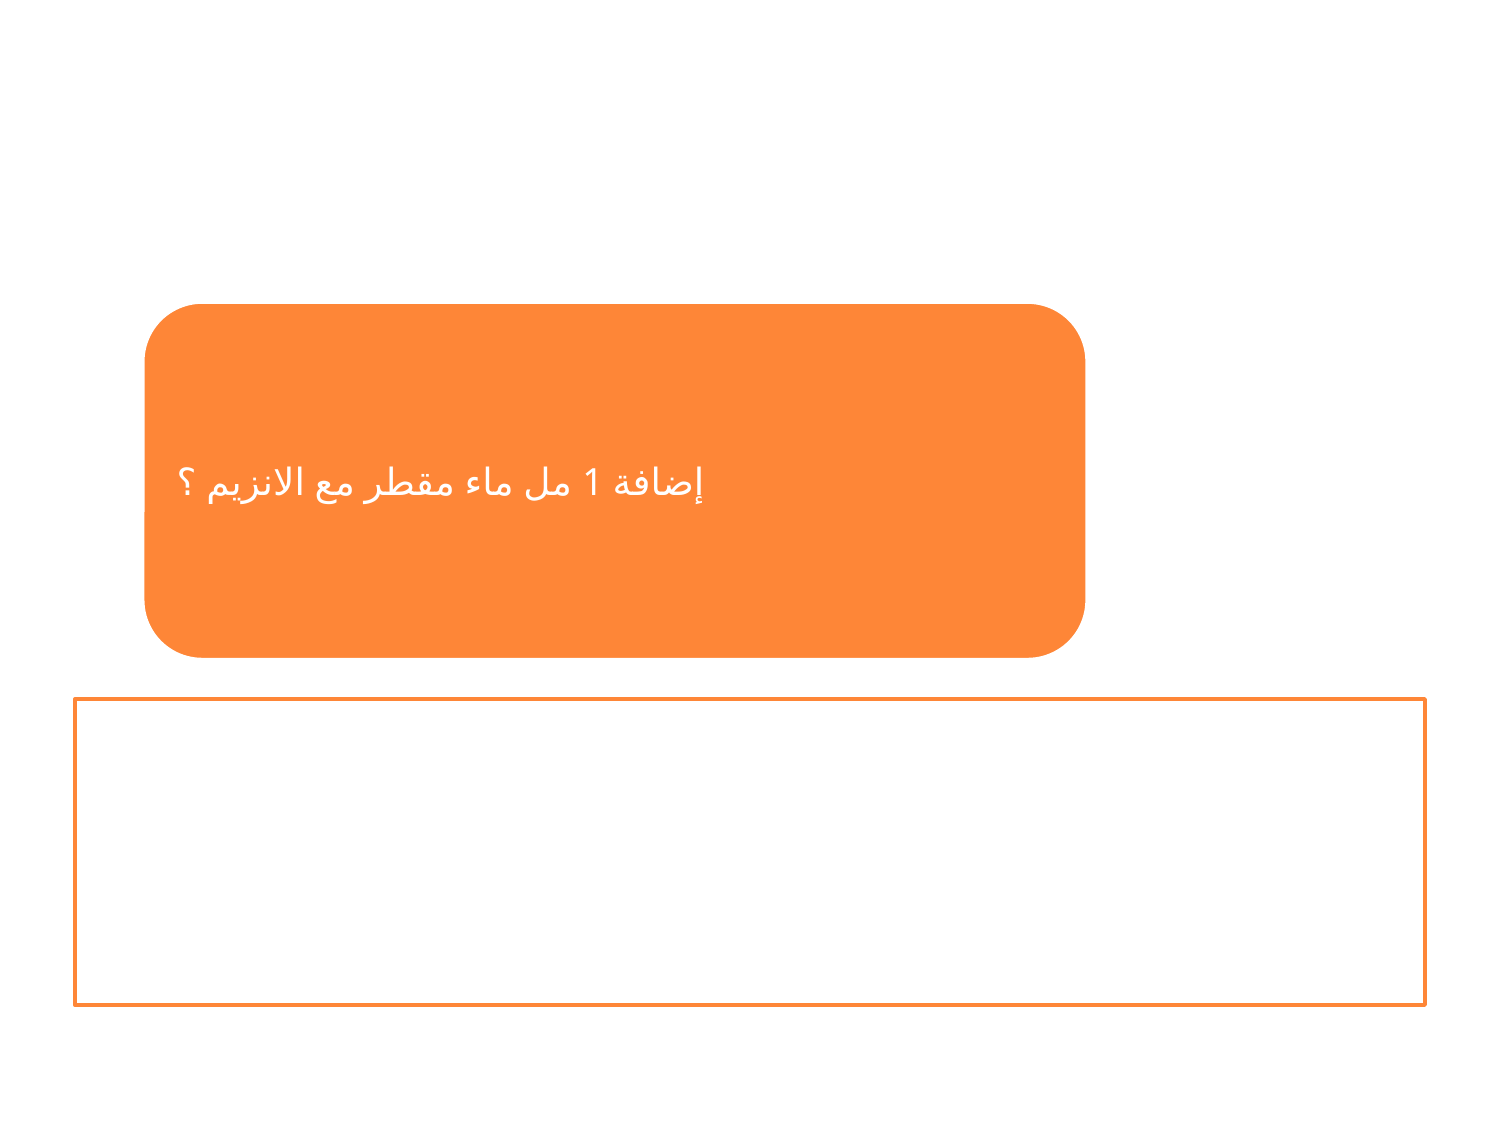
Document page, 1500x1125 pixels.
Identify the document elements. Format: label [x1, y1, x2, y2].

list [74, 262, 1426, 1006]
